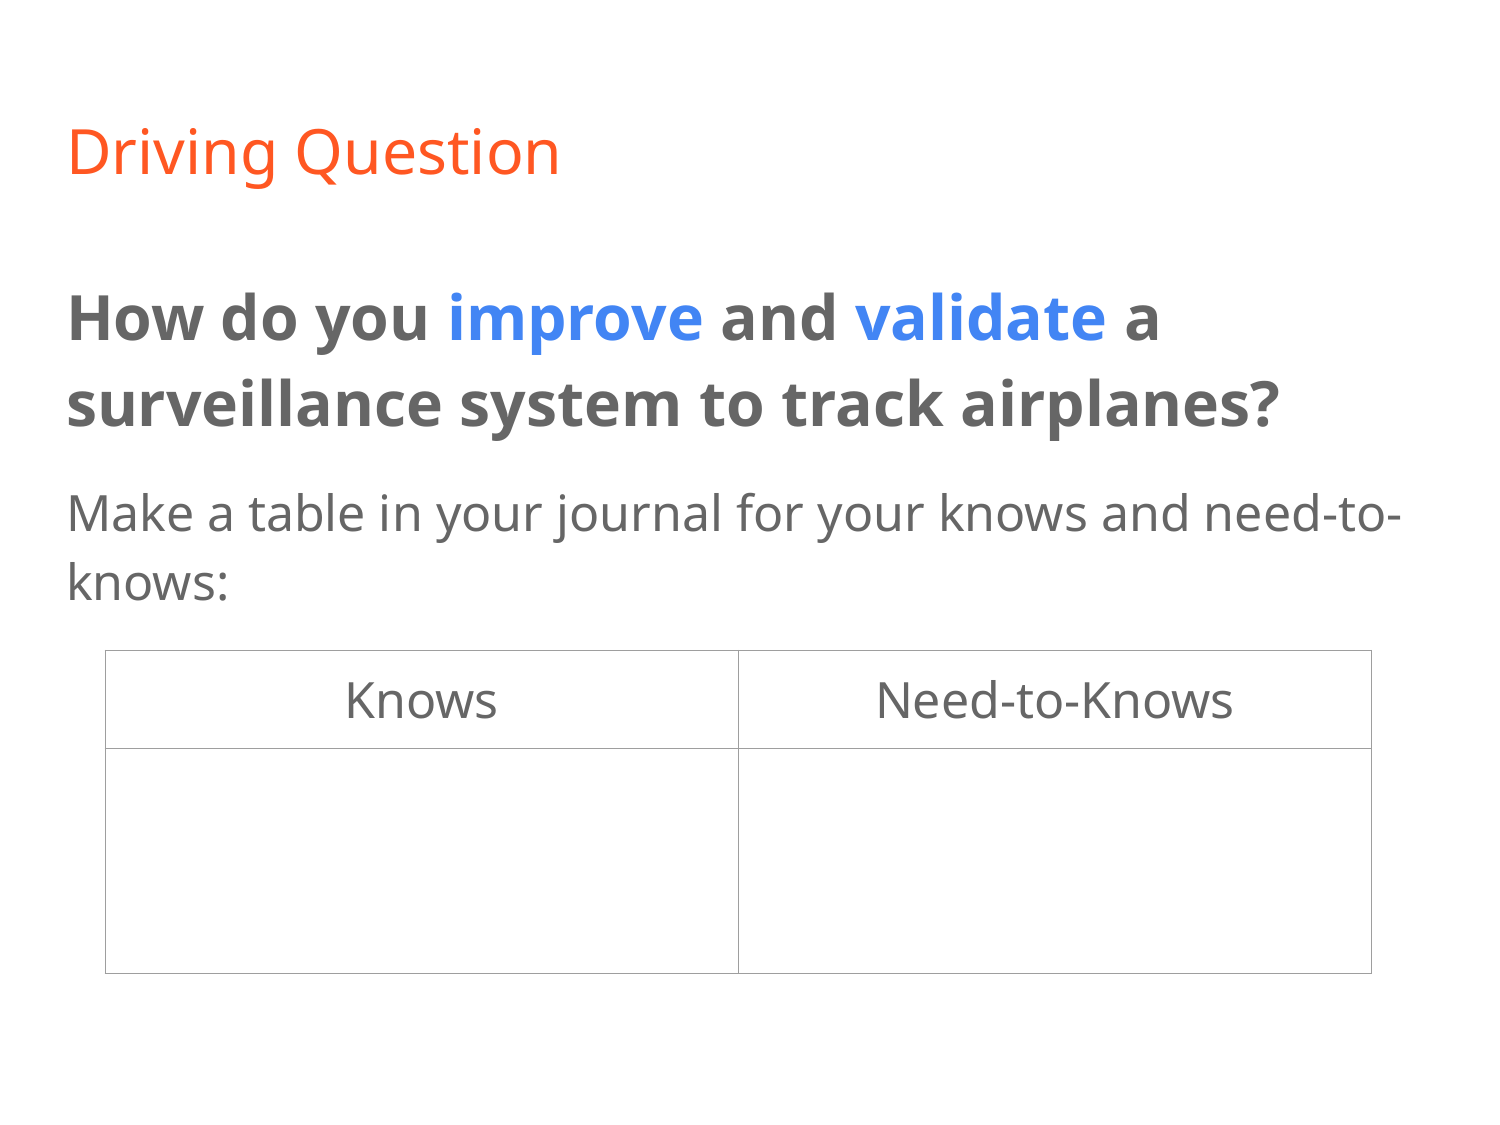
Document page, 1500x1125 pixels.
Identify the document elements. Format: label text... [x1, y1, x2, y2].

table_header Knows [106, 651, 738, 748]
table_cell [739, 749, 1371, 973]
title Driving Question [51, 97, 1449, 223]
table_cell [106, 749, 738, 973]
table_header Need-to-Knows [739, 651, 1371, 748]
list How do you improve and validate a surveillance system to track airplanes? Make a table in your journal for your knows and need-to-knows: [51, 252, 1449, 1000]
